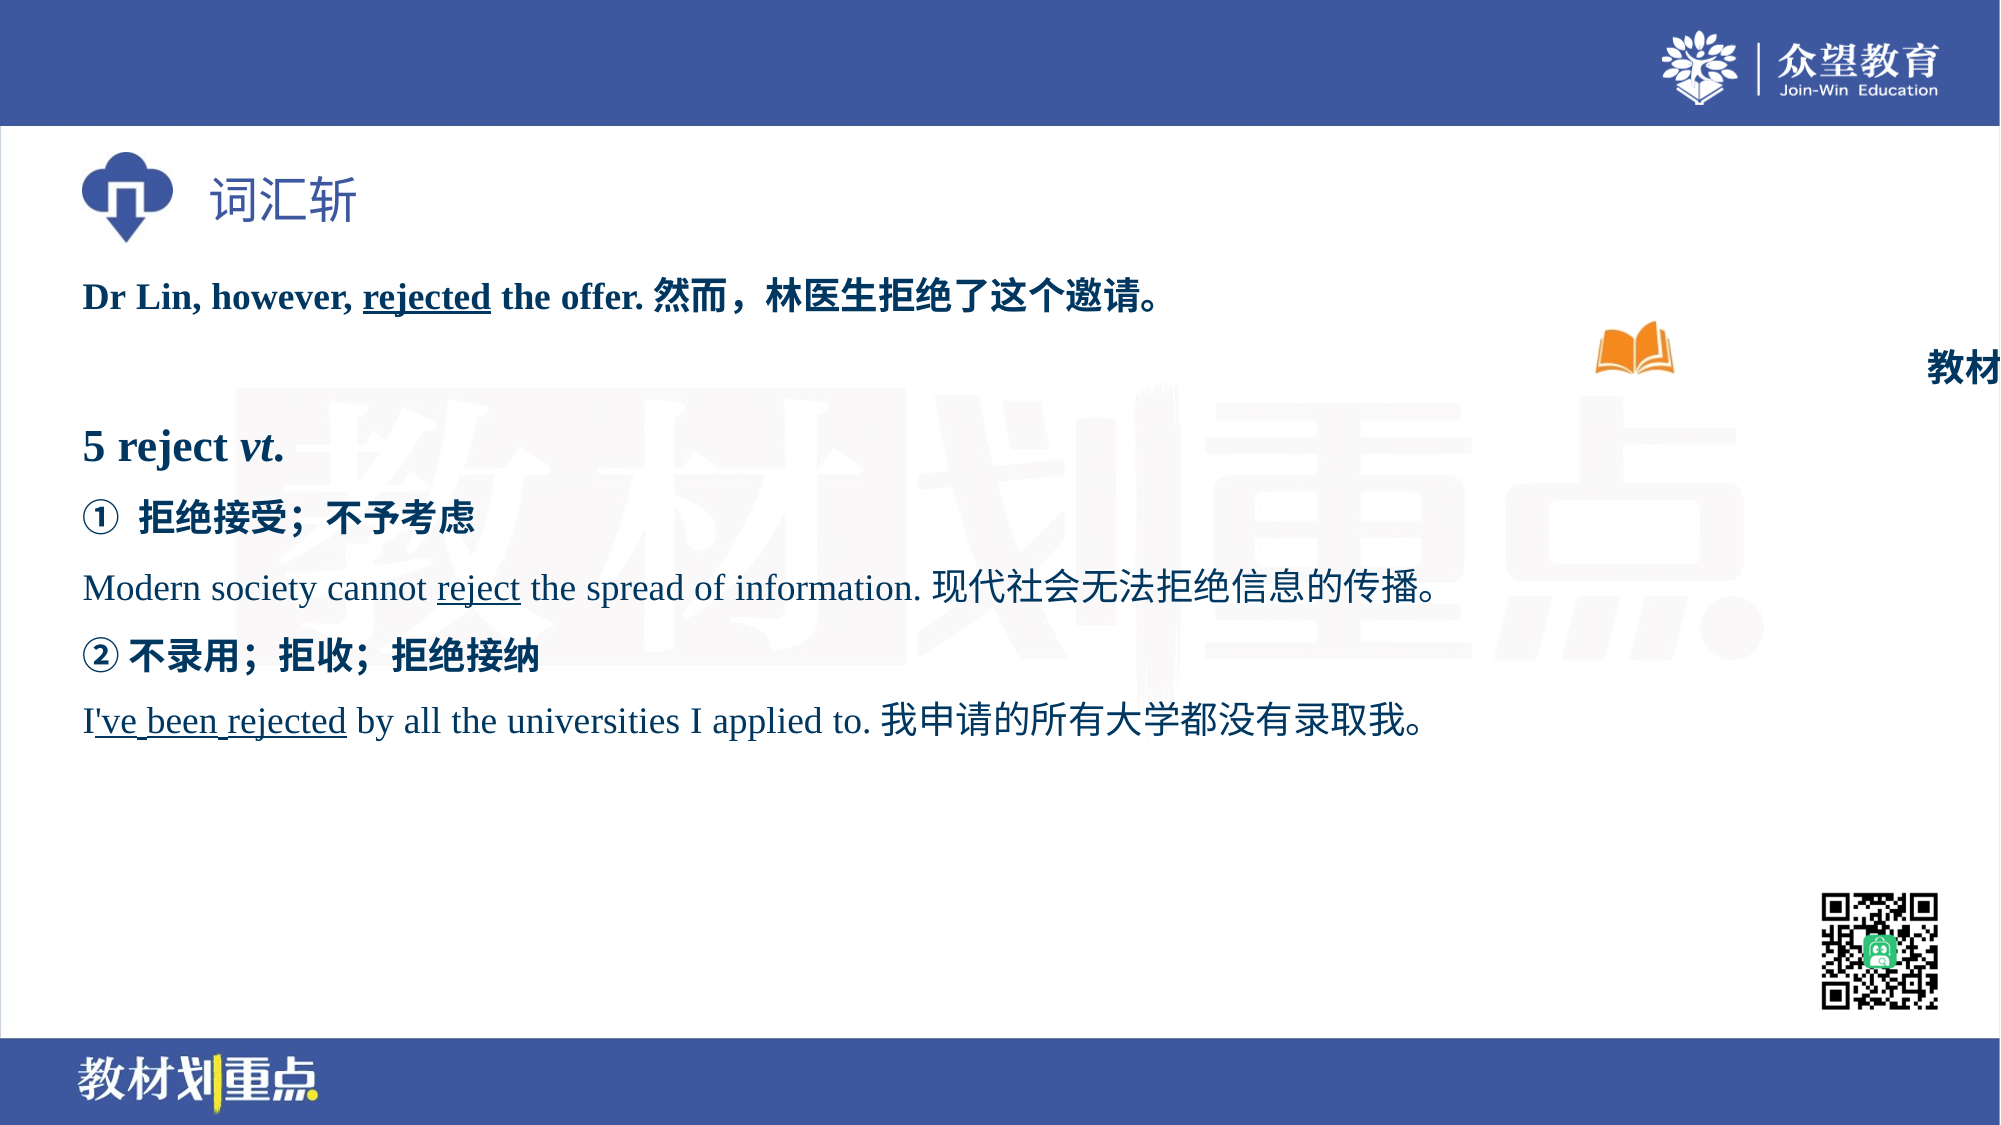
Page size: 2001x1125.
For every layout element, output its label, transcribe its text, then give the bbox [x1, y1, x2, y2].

picture [0, 0, 2000, 1125]
text_box 5 reject vt. [82, 389, 1817, 470]
text_box Dr Lin, however, rejected the offer.然而，林医生拒绝了这个邀请。 教材P16 [82, 248, 1817, 382]
text_box ① 拒绝接受；不予考虑 Modern society cannot reject the spread of information.现代社会无法拒绝信息的传播。 ②不录用；拒收；拒绝接纳 I've been rejected by all the universities I applied to.我申请的所有大学都没有录取我。 [82, 470, 1817, 735]
